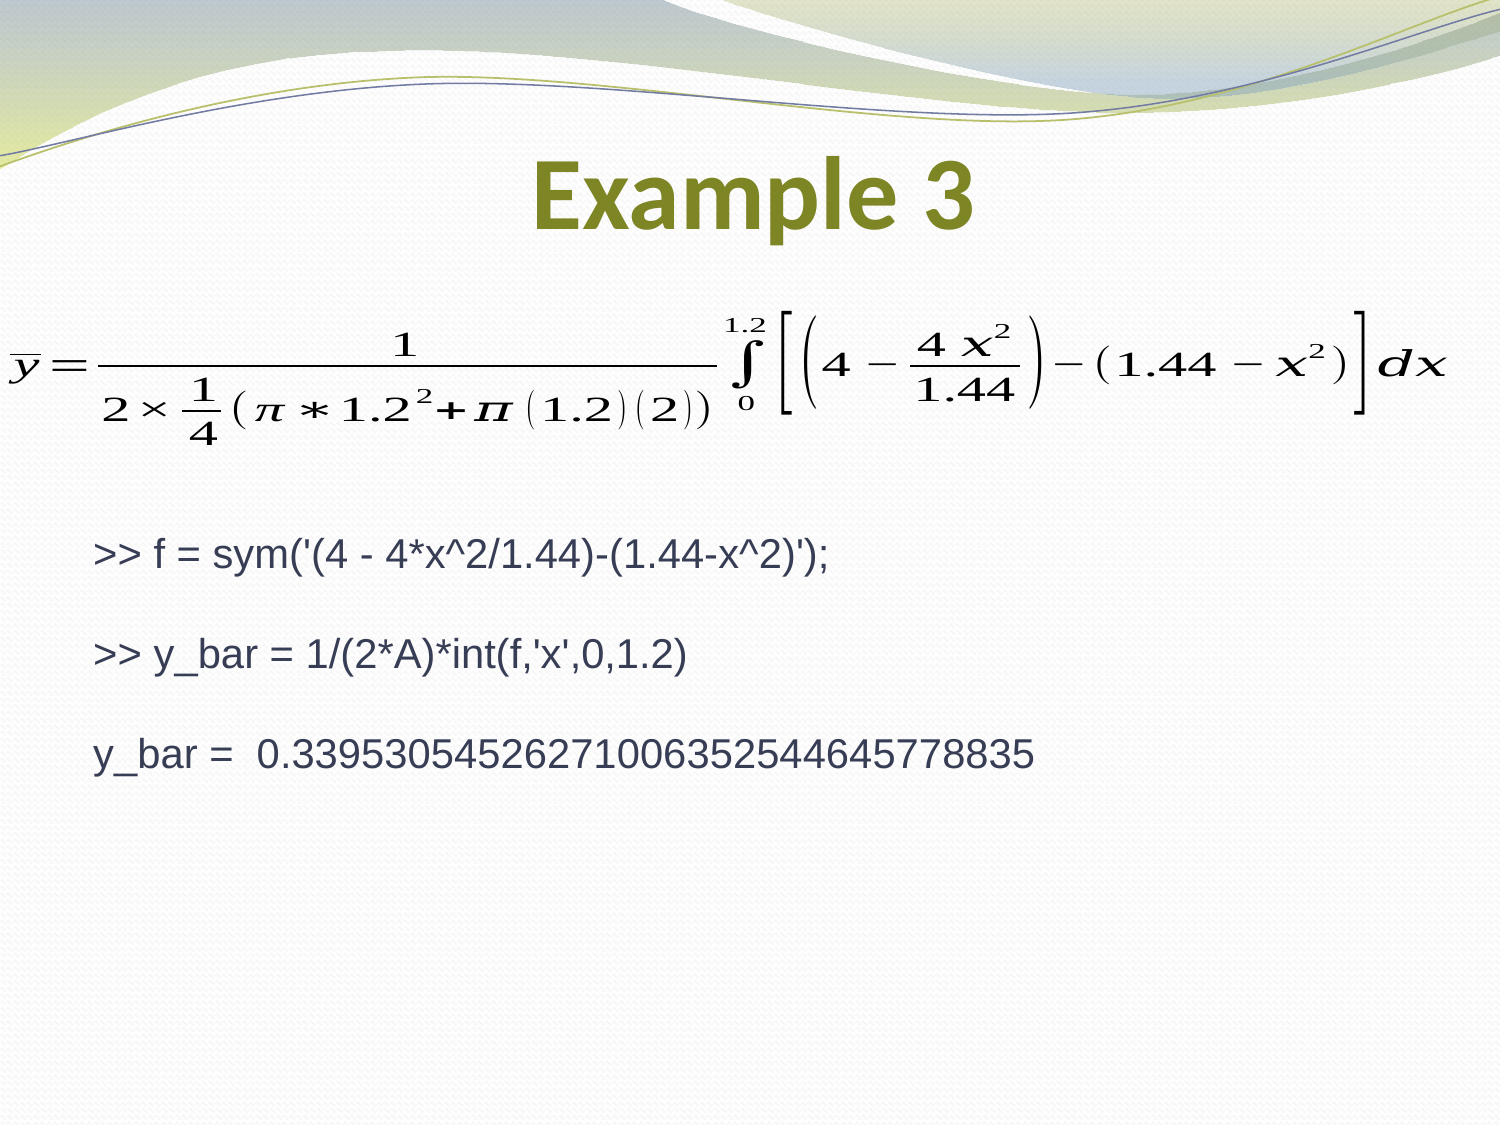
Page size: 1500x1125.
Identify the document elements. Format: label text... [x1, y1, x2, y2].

title Example 3 [78, 62, 1429, 250]
text_box >> f = sym('(4 - 4*x^2/1.44)-(1.44-x^2)'); >> y_bar = 1/(2*A)*int(f,'x',0,1.2) y_bar = 0.33953054526271006352544645778835 [78, 519, 1500, 834]
